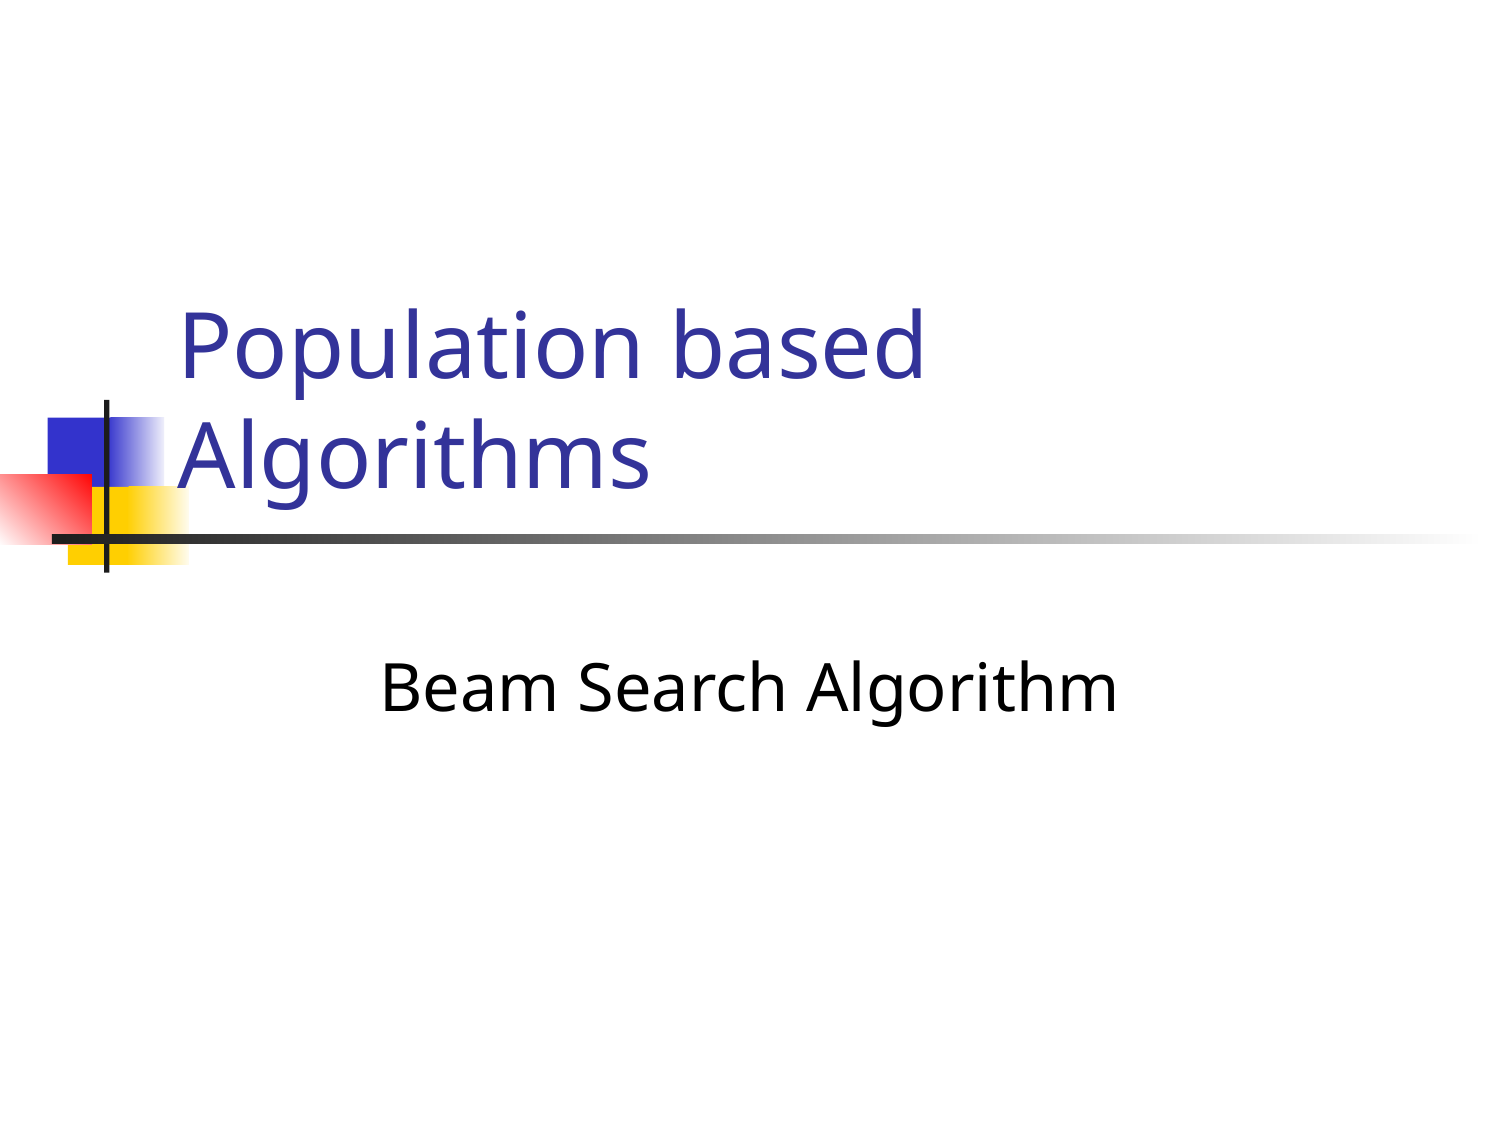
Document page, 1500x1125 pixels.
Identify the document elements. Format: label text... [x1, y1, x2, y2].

subtitle Beam Search Algorithm [224, 637, 1276, 926]
title Population based Algorithms [162, 274, 1438, 516]
